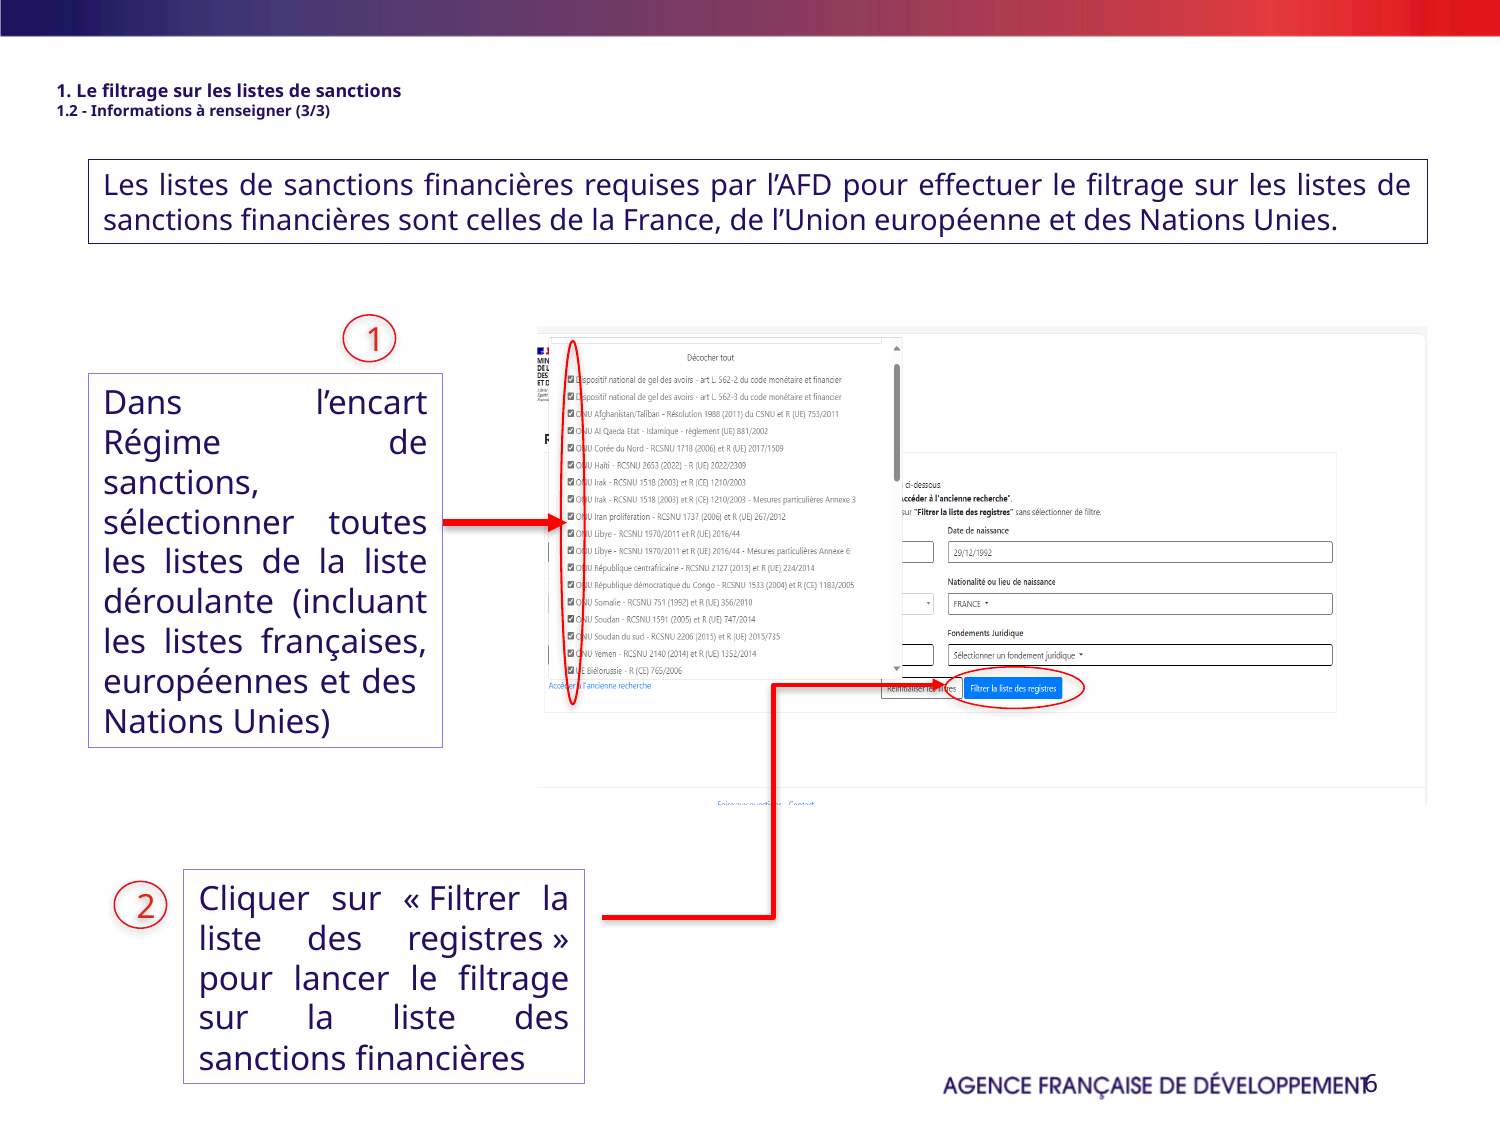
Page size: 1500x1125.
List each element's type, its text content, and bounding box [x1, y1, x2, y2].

picture [537, 325, 1428, 805]
picture [0, 0, 1500, 46]
text_box 1 [342, 314, 397, 363]
title 1. Le filtrage sur les listes de sanctions 1.2 - Informations à renseigner (3/3) [41, 71, 1424, 128]
picture [927, 1063, 1376, 1106]
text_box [601, 684, 946, 918]
text_box Dans l’encart Régime de sanctions, sélectionner toutes les listes de la liste déroulante (incluant les listes françaises, européennes et des Nations Unies) [88, 373, 443, 748]
text_box Cliquer sur « Filtrer la liste des registres » pour lancer le filtrage sur la liste des sanctions financières [183, 869, 585, 1084]
text_box 2 [113, 880, 168, 929]
picture [1367, 1083, 1374, 1090]
text_box Les listes de sanctions financières requises par l’AFD pour effectuer le filtrage sur les listes de sanctions financières sont celles de la France, de l’Union européenne et des Nations Unies. [88, 159, 1428, 244]
